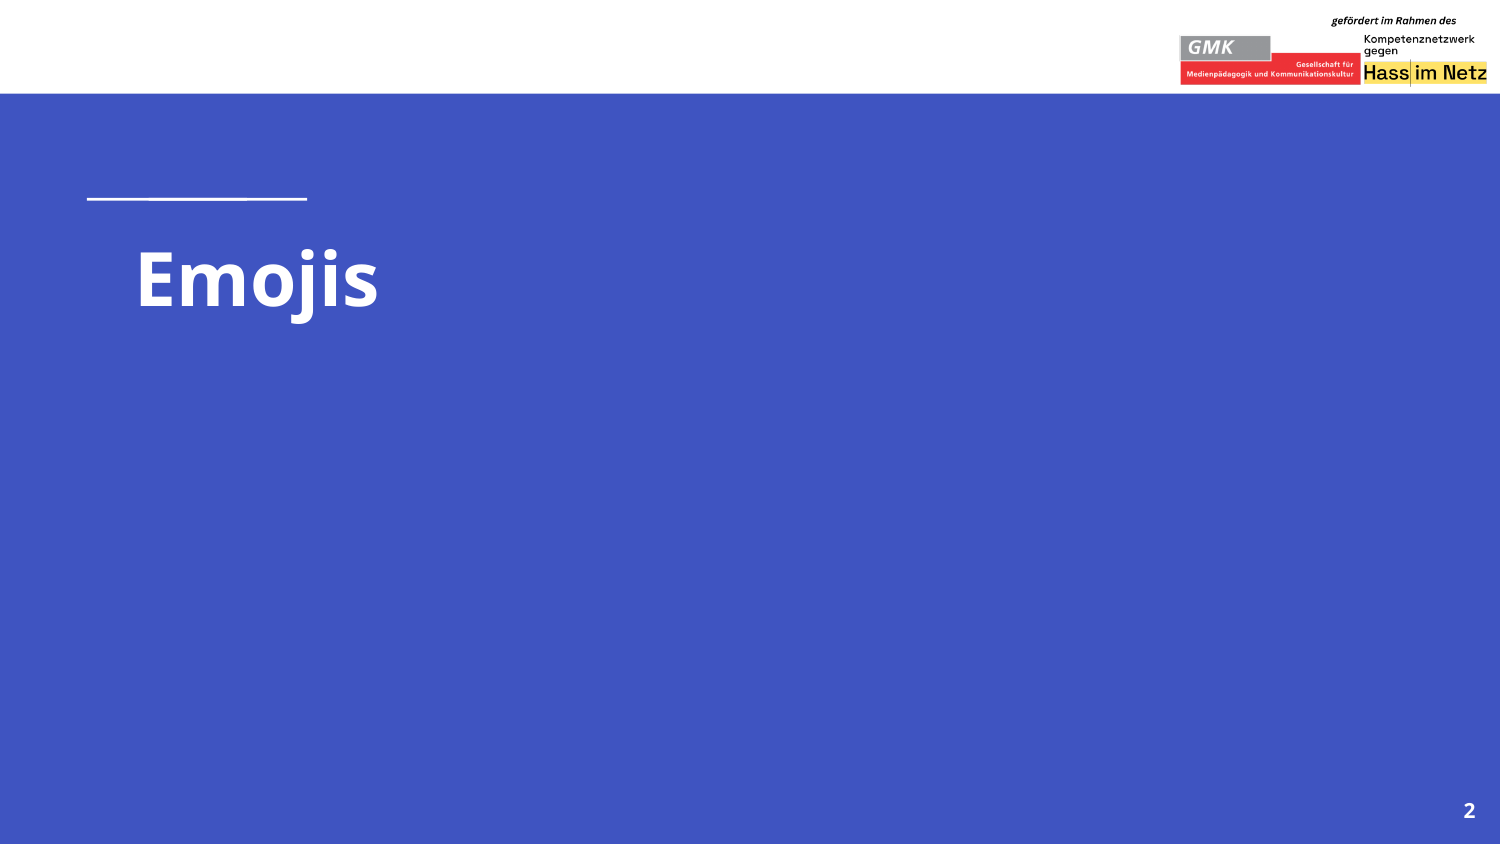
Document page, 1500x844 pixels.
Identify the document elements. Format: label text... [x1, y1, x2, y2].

picture [1177, 0, 1491, 94]
title Emojis [119, 216, 1381, 466]
slide_number 2 [1400, 779, 1491, 844]
